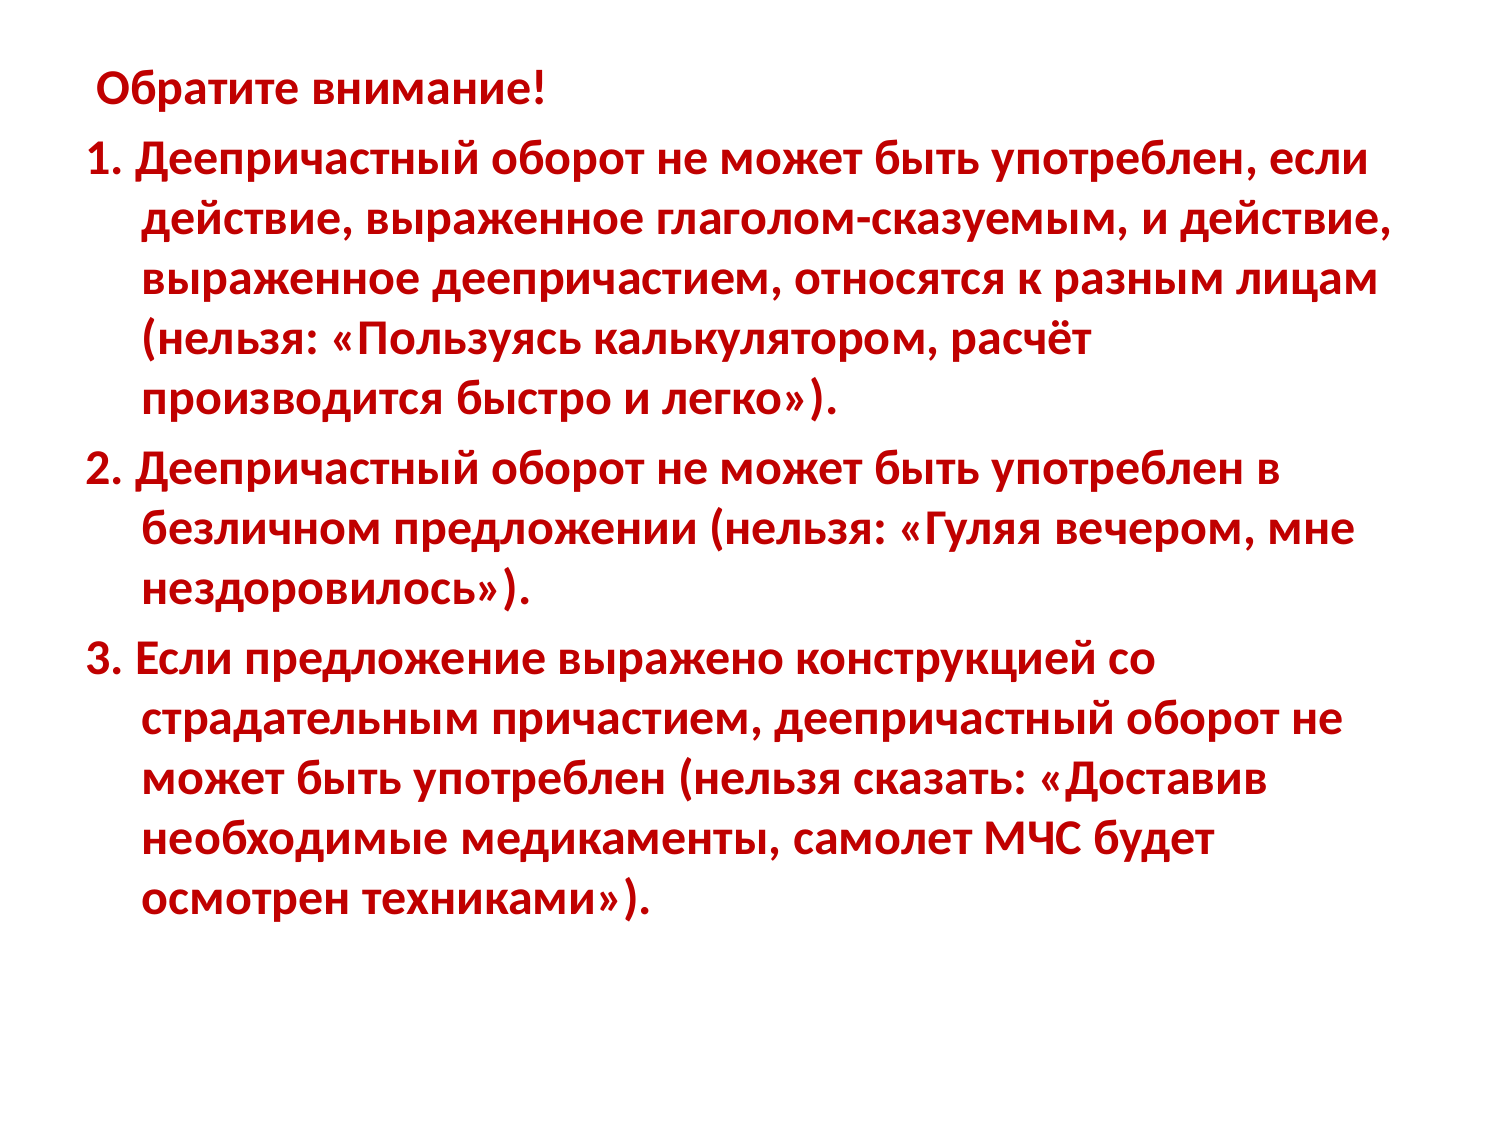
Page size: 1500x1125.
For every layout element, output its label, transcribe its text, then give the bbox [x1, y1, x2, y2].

list Обратите внимание! 1. Деепричастный оборот не может быть употреблен, если действие, выраженное глаголом-сказуемым, и действие, выраженное деепричастием, относятся к разным лицам (нельзя: «Пользуясь калькулятором, расчёт производится быстро и легко»). 2. Деепричастный оборот не может быть употреблен в безличном предложении (нельзя: «Гуляя вечером, мне нездоровилось»). 3. Если предложение выражено конструкцией со страдательным причастием, деепричастный оборот не может быть употреблен (нельзя сказать: «Доставив необходимые медикаменты, самолет МЧС будет осмотрен техниками»). [70, 46, 1421, 1000]
